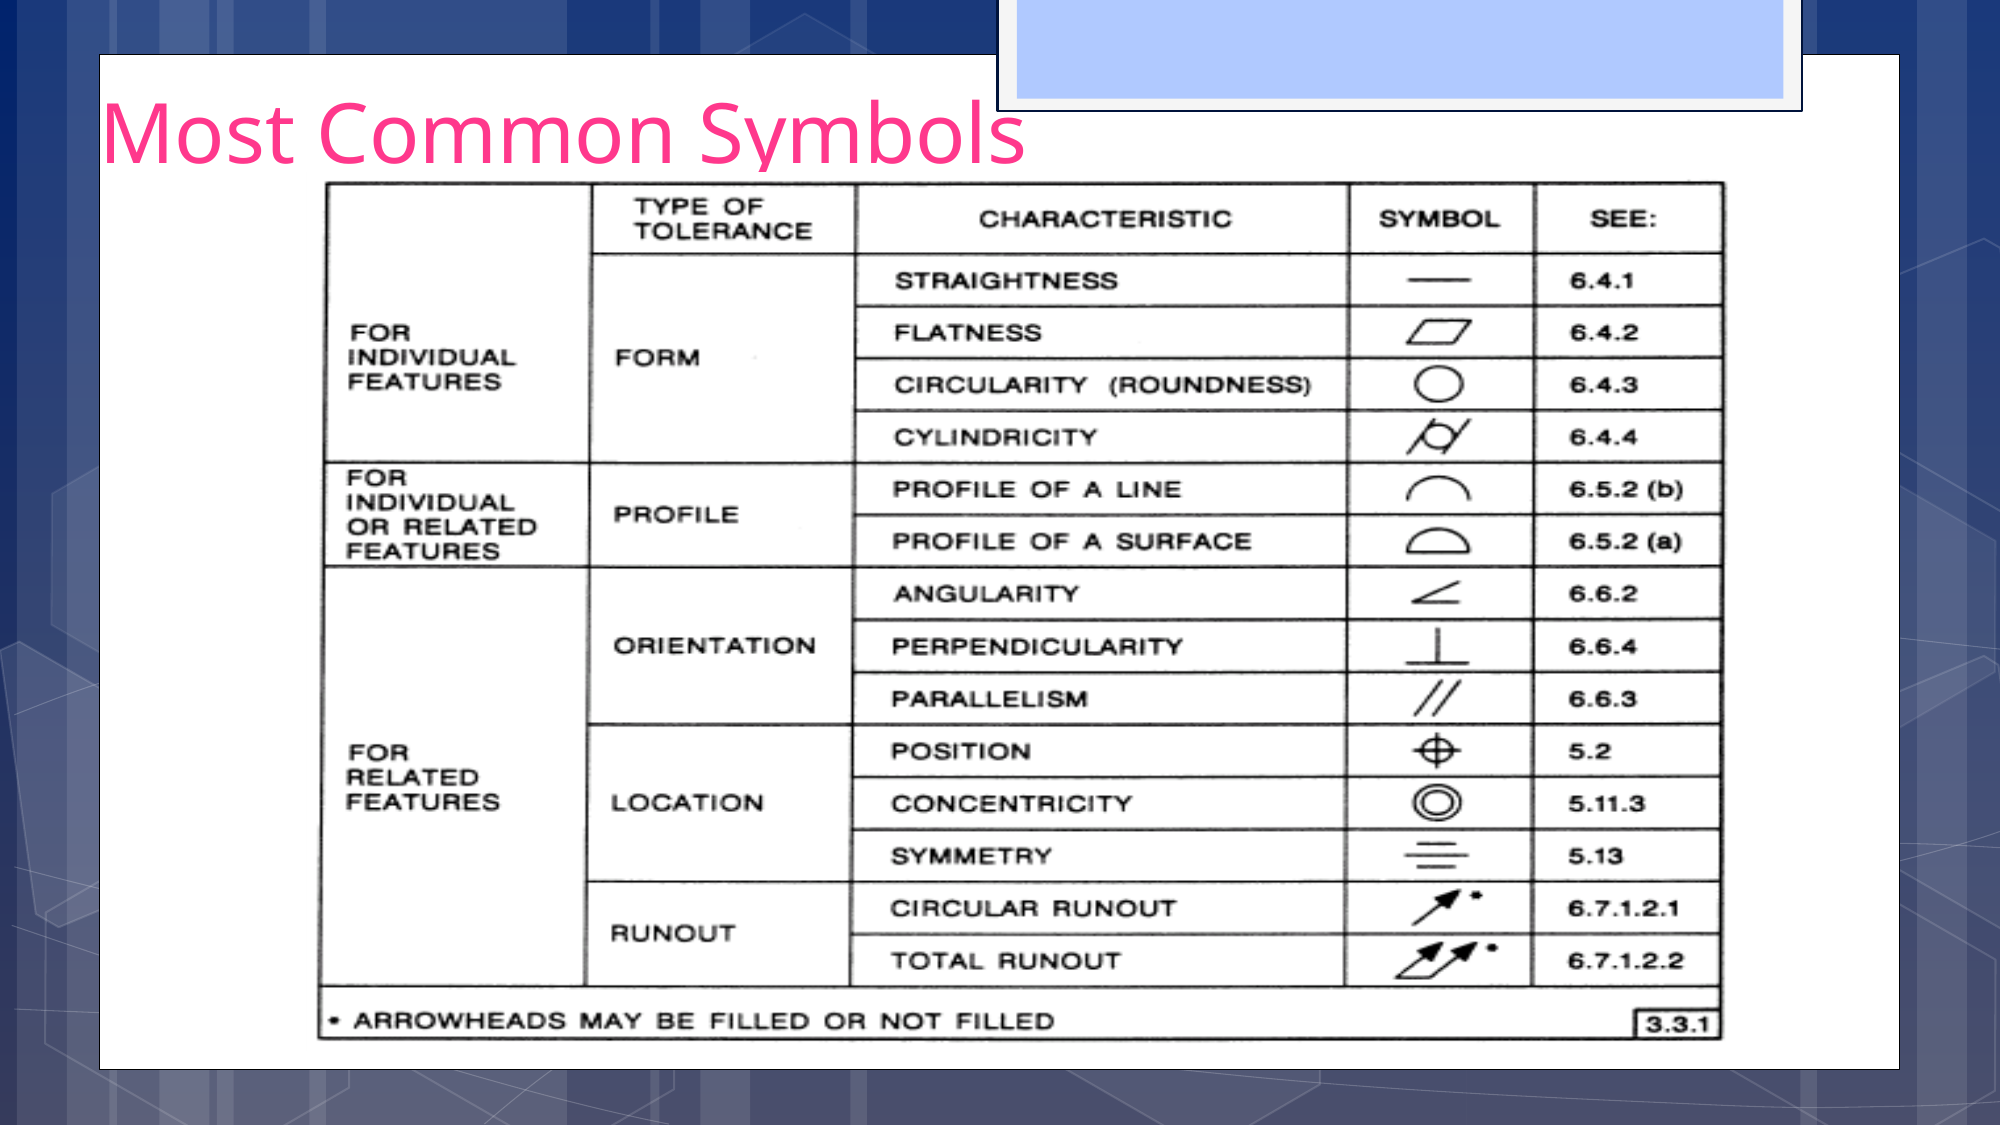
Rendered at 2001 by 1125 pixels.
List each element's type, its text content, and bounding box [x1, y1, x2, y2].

title Most Common Symbols [84, 0, 1621, 188]
picture [305, 172, 1742, 1051]
